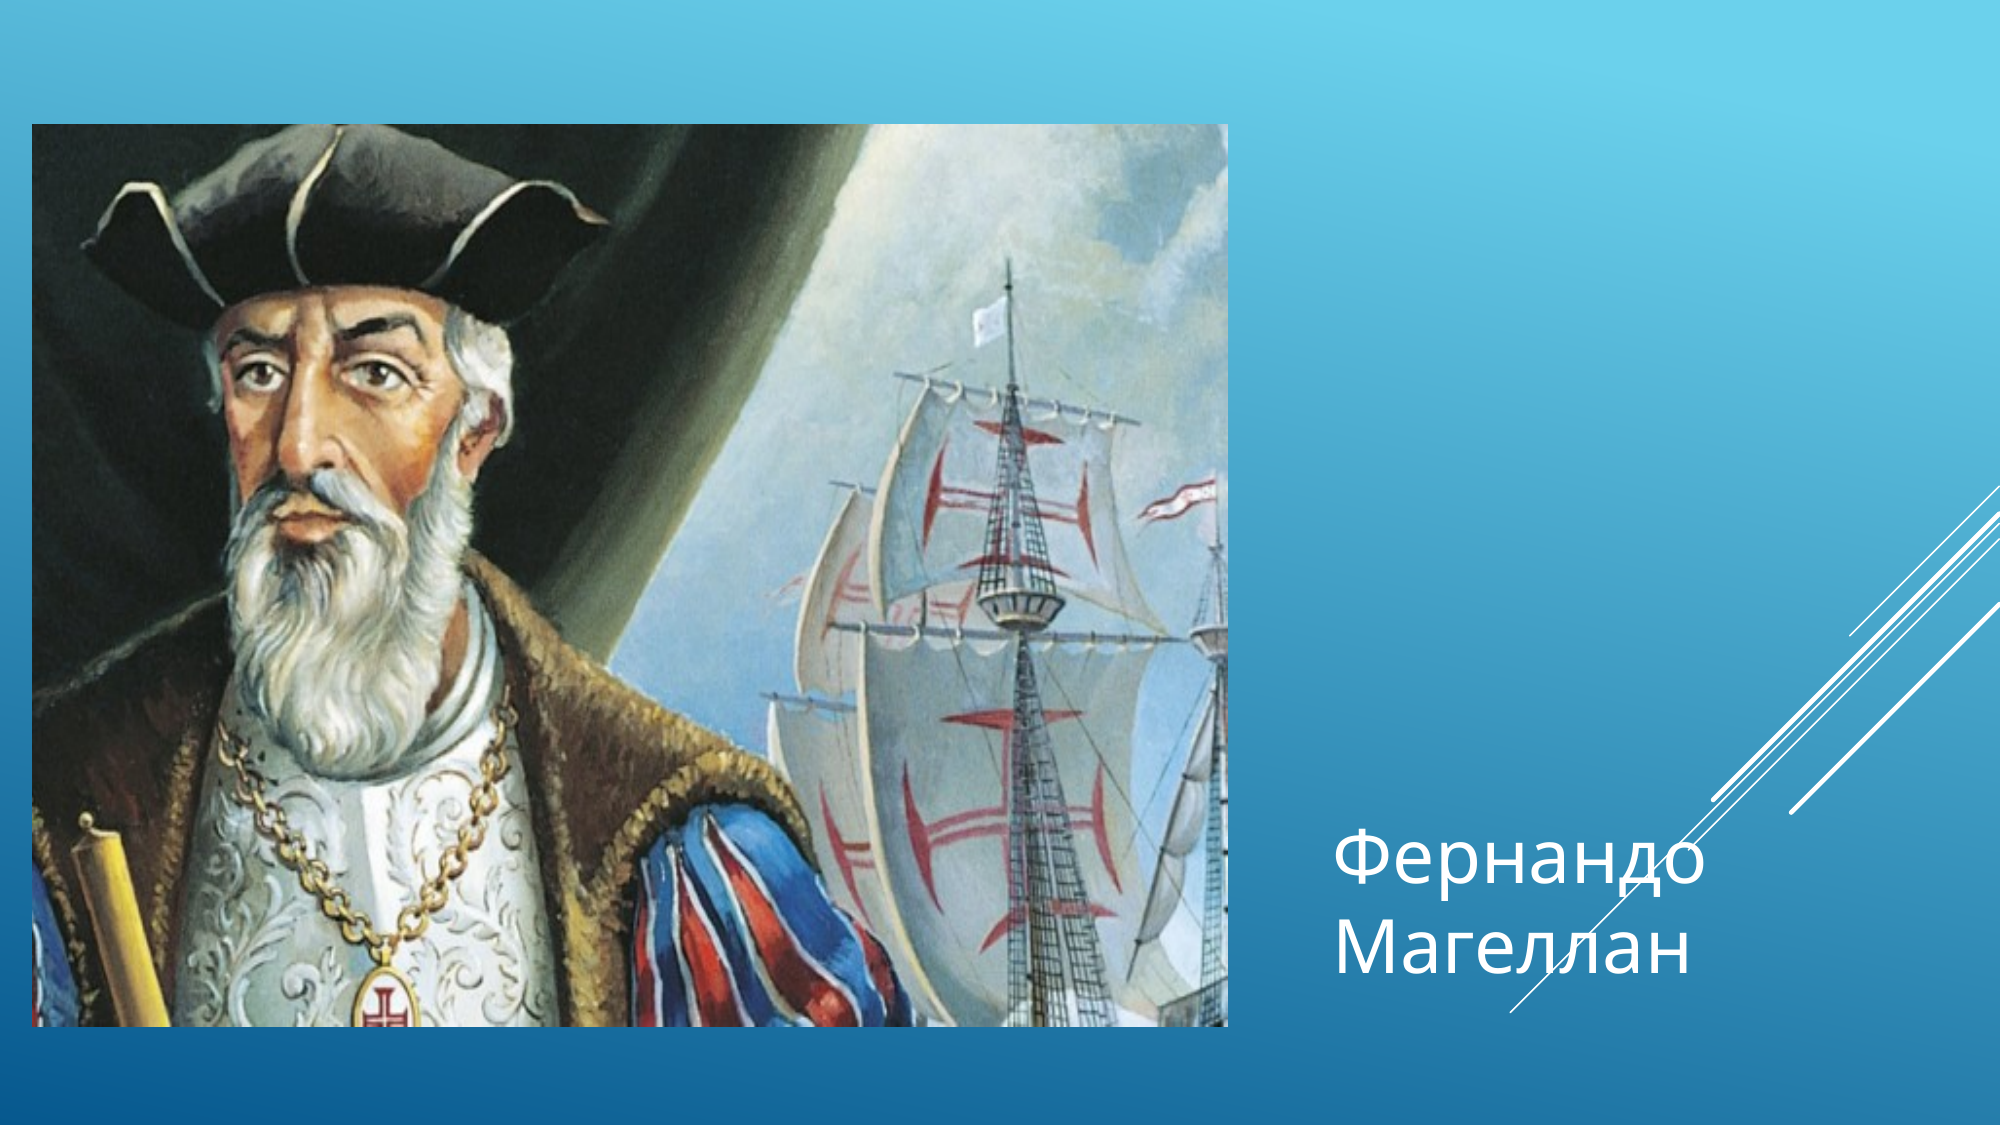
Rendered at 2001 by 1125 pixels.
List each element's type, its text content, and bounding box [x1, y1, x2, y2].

text_box Фернандо Магеллан [1317, 801, 1822, 997]
picture [31, 123, 1229, 1027]
